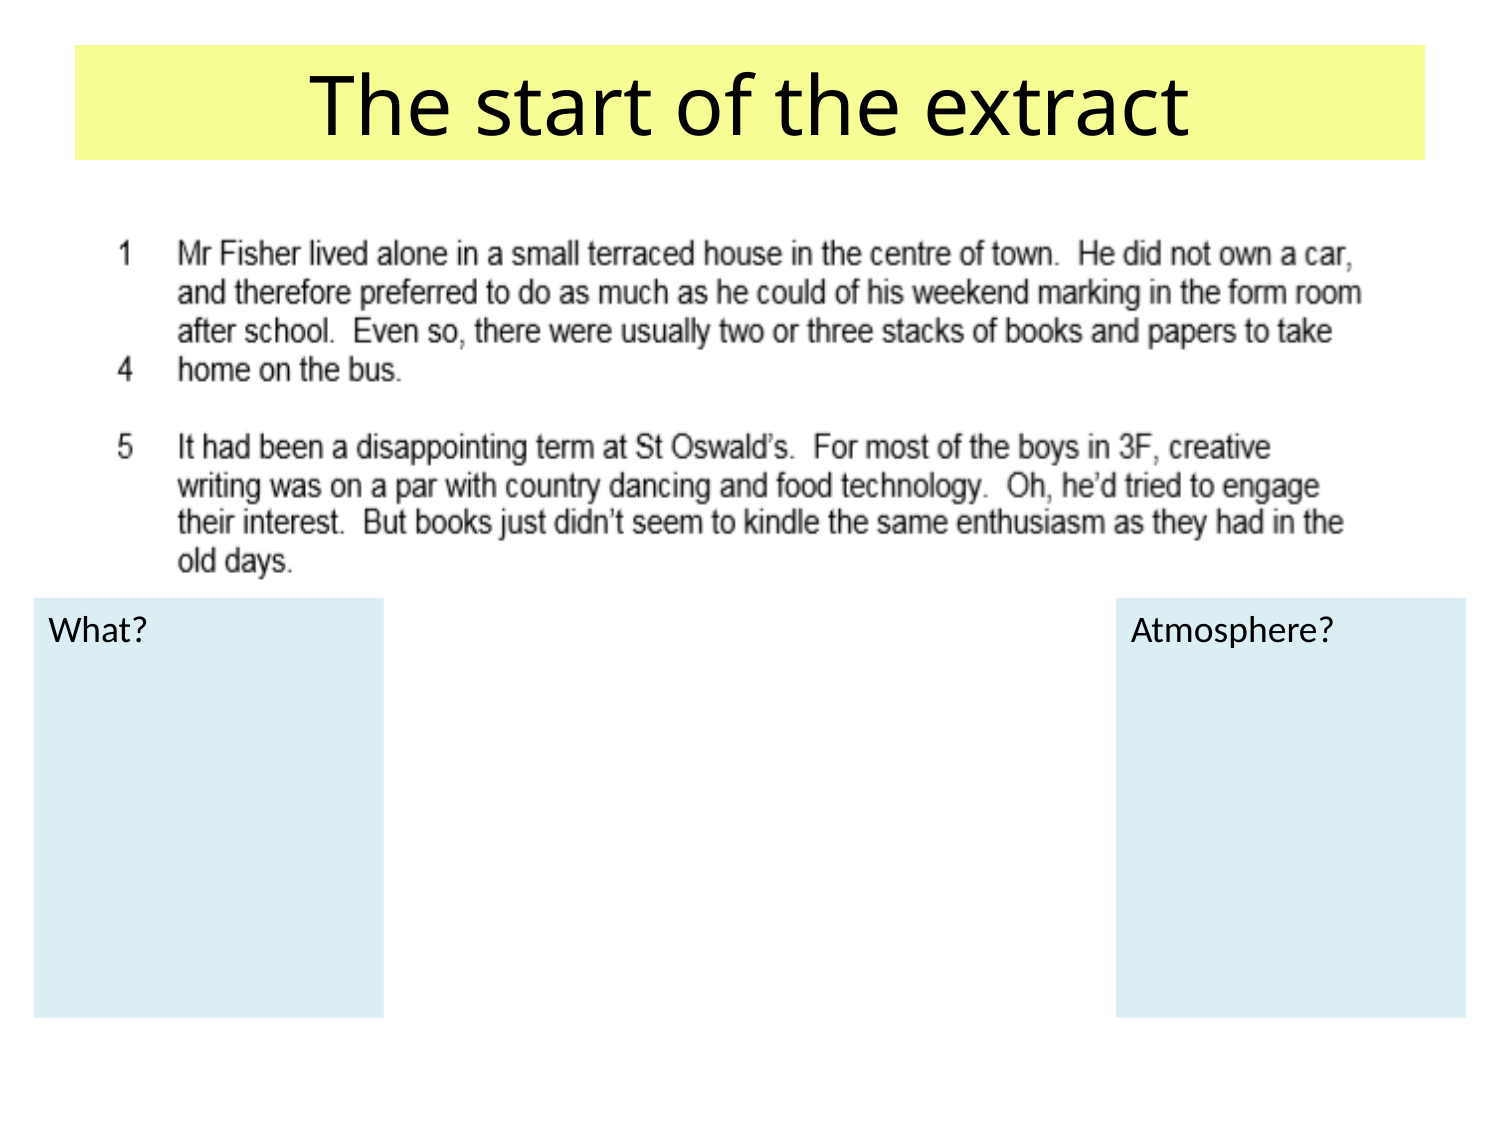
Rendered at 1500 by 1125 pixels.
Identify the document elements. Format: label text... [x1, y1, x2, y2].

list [103, 218, 1386, 599]
text_box Atmosphere? [1116, 597, 1467, 1018]
title The start of the extract [75, 45, 1425, 161]
text_box What? [33, 597, 384, 1018]
